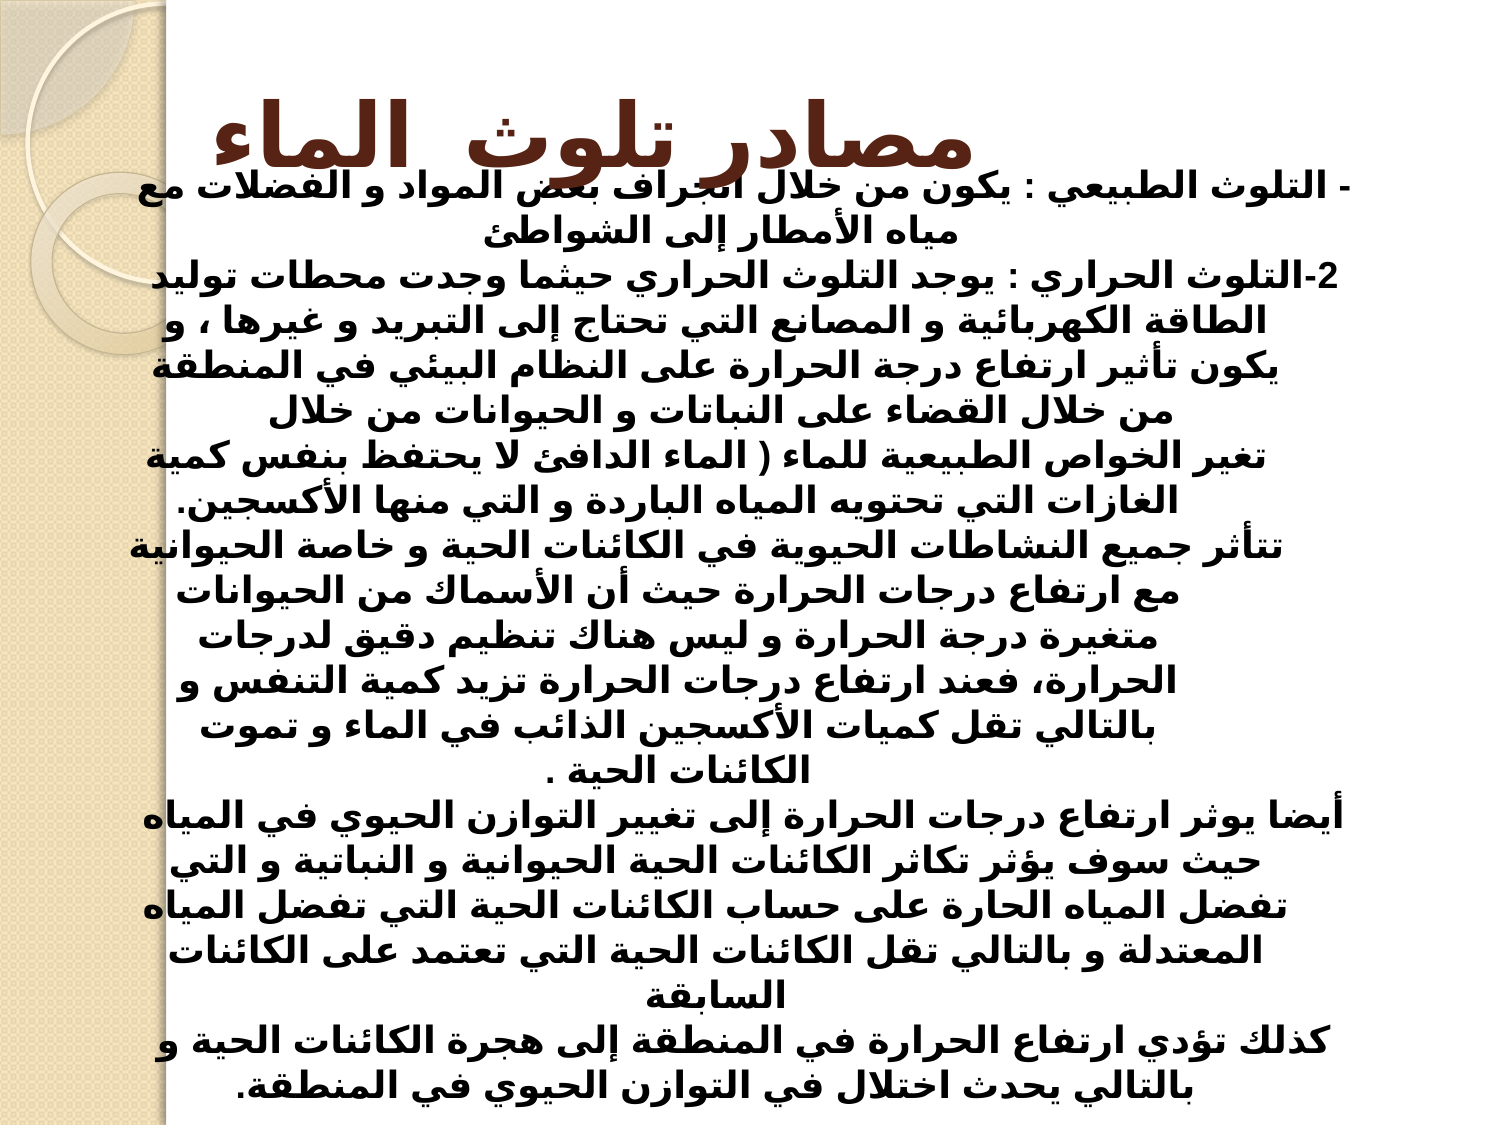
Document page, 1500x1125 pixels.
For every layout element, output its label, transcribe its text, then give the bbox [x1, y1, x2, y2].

title مصادر تلوث الماء [171, 42, 1262, 220]
text_box - التلوث الطبيعي : يكون من خلال انجراف بعض المواد و الفضلات مع مياه الأمطار إلى الشواطئ 2-التلوث الحراري : يوجد التلوث الحراري حيثما وجدت محطات توليد الطاقة الكهربائية و المصانع التي تحتاج إلى التبريد و غيرها ، و يكون تأثير ارتفاع درجة الحرارة على النظام البيئي في المنطقة من خلال القضاء على النباتات و الحيوانات من خلال تغير الخواص الطبيعية للماء ( الماء الدافئ لا يحتفظ بنفس كمية الغازات التي تحتويه المياه الباردة و التي منها الأكسجين. تتأثر جميع النشاطات الحيوية في الكائنات الحية و خاصة الحيوانية مع ارتفاع درجات الحرارة حيث أن الأسماك من الحيوانات متغيرة درجة الحرارة و ليس هناك تنظيم دقيق لدرجات الحرارة، فعند ارتفاع درجات الحرارة تزيد كمية التنفس و بالتالي تقل كميات الأكسجين الذائب في الماء و تموت الكائنات الحية . أيضا يوثر ارتفاع درجات الحرارة إلى تغيير التوازن الحيوي في المياه حيث سوف يؤثر تكاثر الكائنات الحية الحيوانية و النباتية و التي تفضل المياه الحارة على حساب الكائنات الحية التي تفضل المياه المعتدلة و بالتالي تقل الكائنات الحية التي تعتمد على الكائنات السابقة كذلك تؤدي ارتفاع الحرارة في المنطقة إلى هجرة الكائنات الحية و بالتالي يحدث اختلال في التوازن الحيوي في المنطقة. [112, 153, 1376, 1114]
